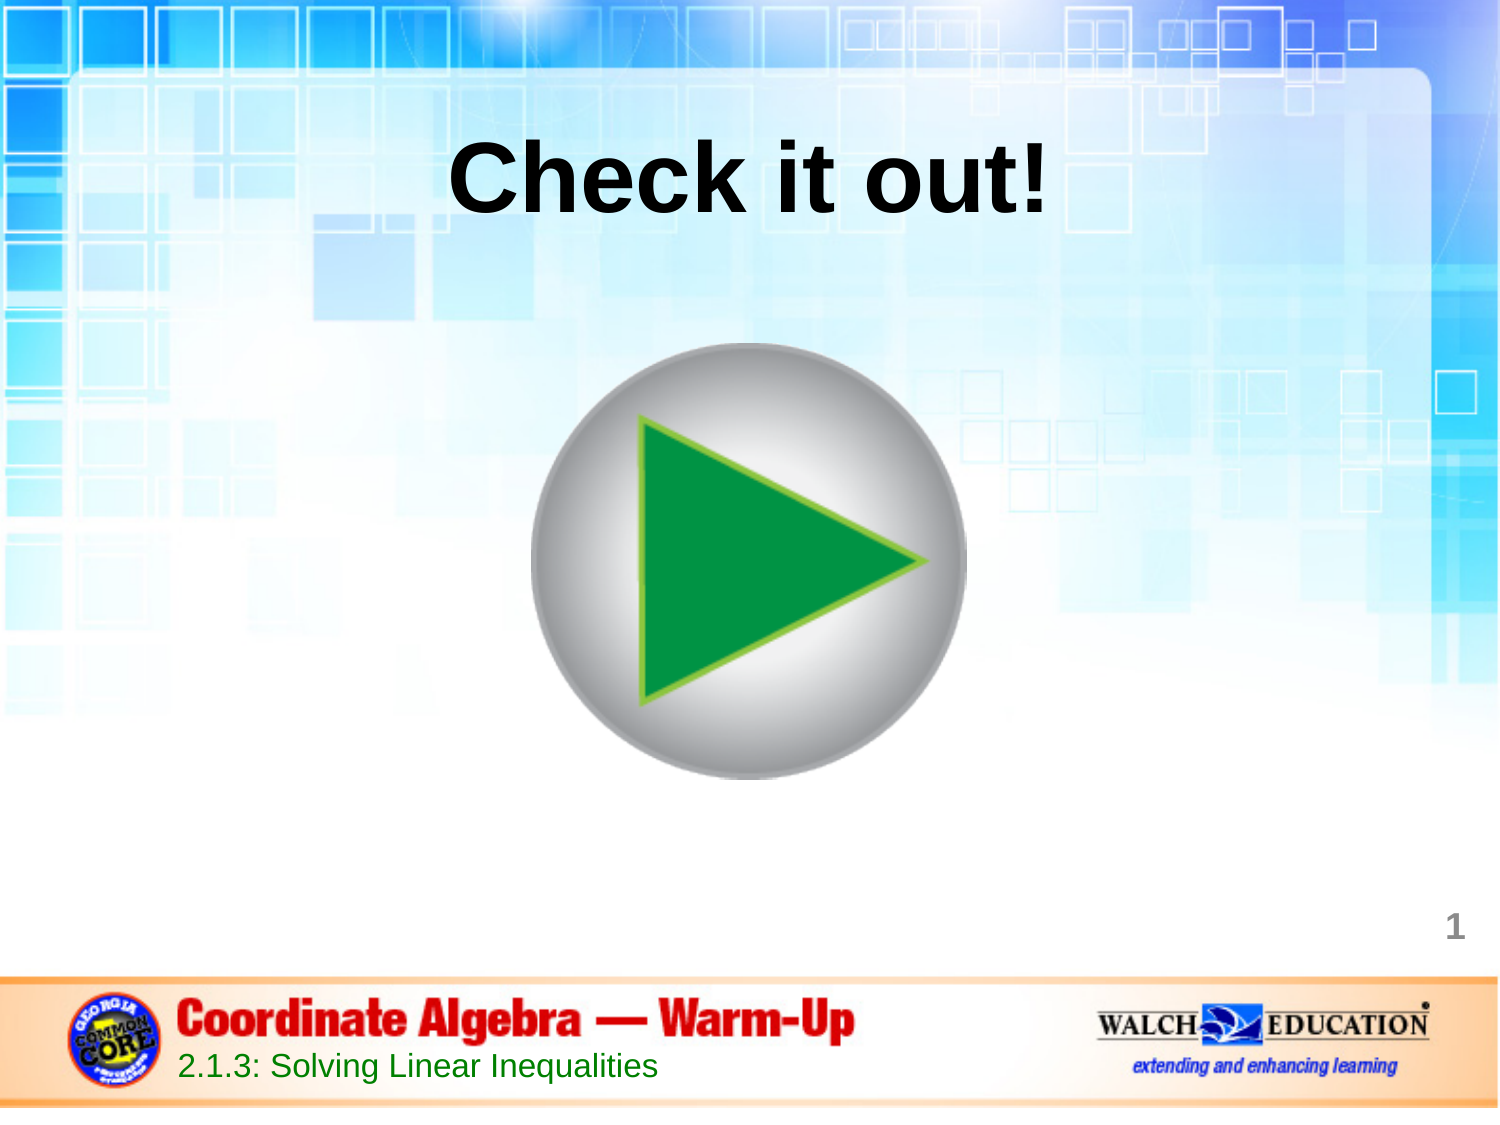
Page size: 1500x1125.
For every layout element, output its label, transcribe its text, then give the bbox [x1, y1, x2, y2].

picture [0, 0, 1500, 1108]
slide_number 1 [1361, 901, 1481, 949]
list 2.1.3: Solving Linear Inequalities [162, 1036, 1070, 1080]
subtitle Check it out! [105, 105, 1394, 925]
